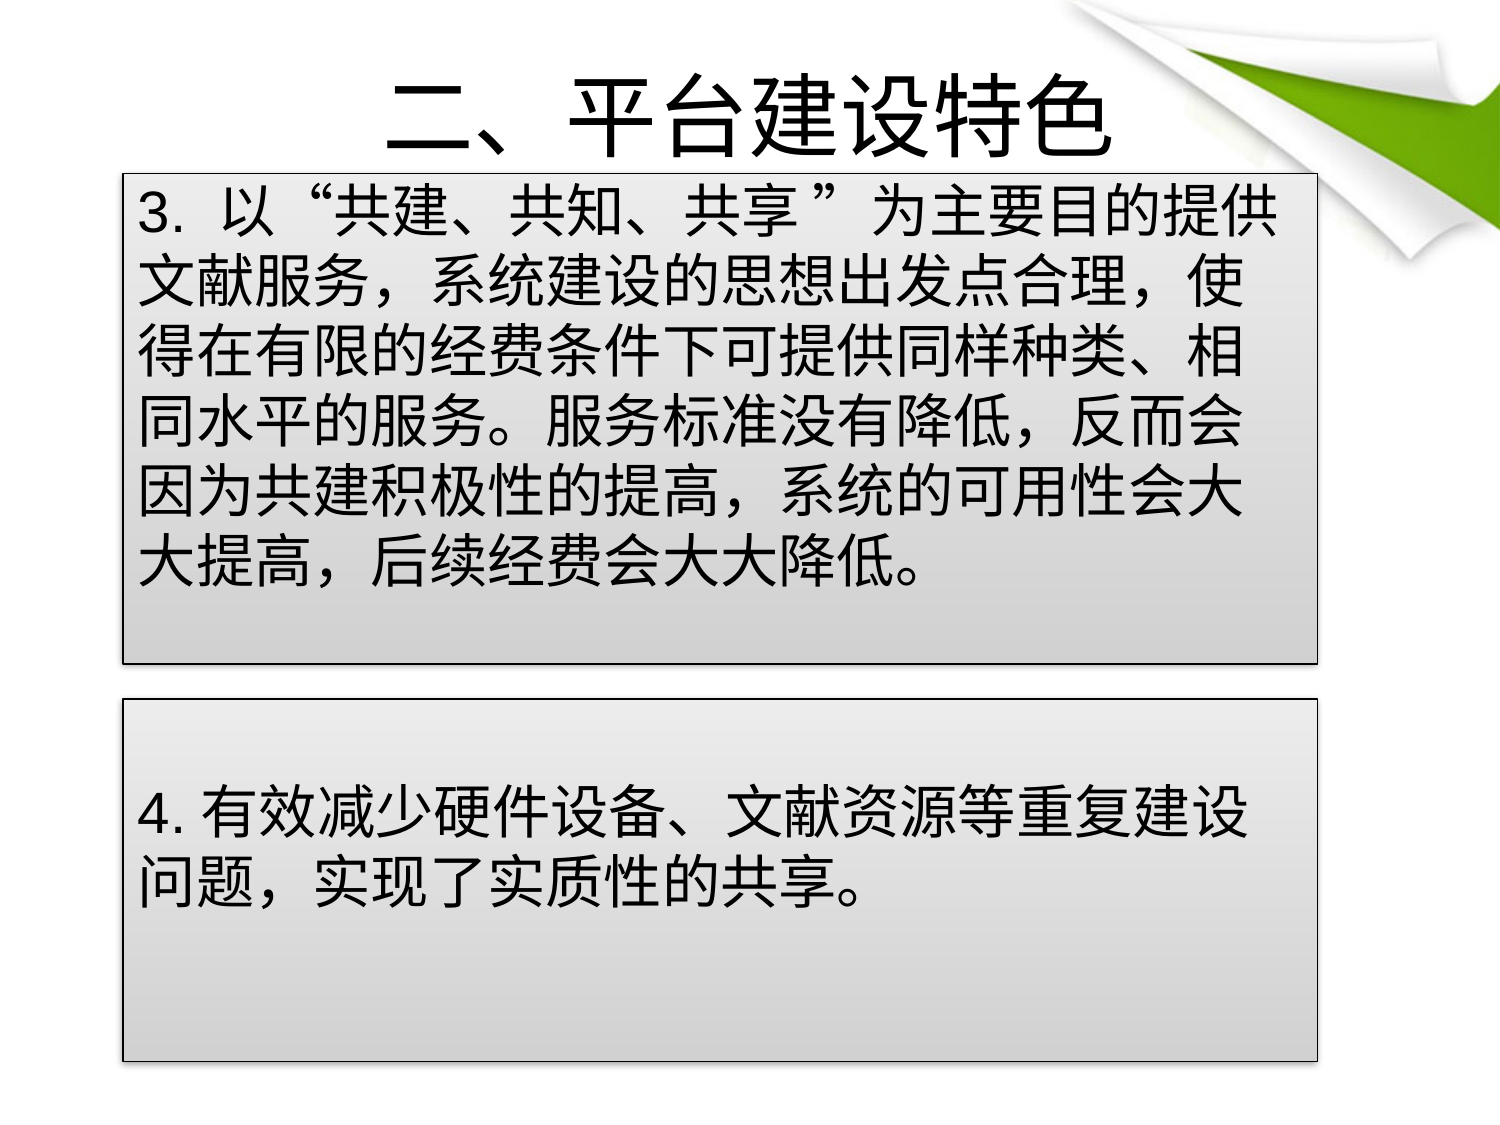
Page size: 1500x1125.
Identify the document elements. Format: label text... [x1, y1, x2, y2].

text_box 3. 以“共建、共知、共享 ”为主要目的提供文献服务，系统建设的思想出发点合理，使得在有限的经费条件下可提供同样种类、相同水平的服务。服务标准没有降低，反而会因为共建积极性的提高，系统的可用性会大大提高，后续经费会大大降低。 [122, 173, 1318, 665]
text_box 4.有效减少硬件设备、文献资源等重复建设问题，实现了实质性的共享。 [122, 698, 1318, 1062]
picture [0, 0, 1500, 1125]
text_box 二、平台建设特色 [111, 51, 1387, 293]
